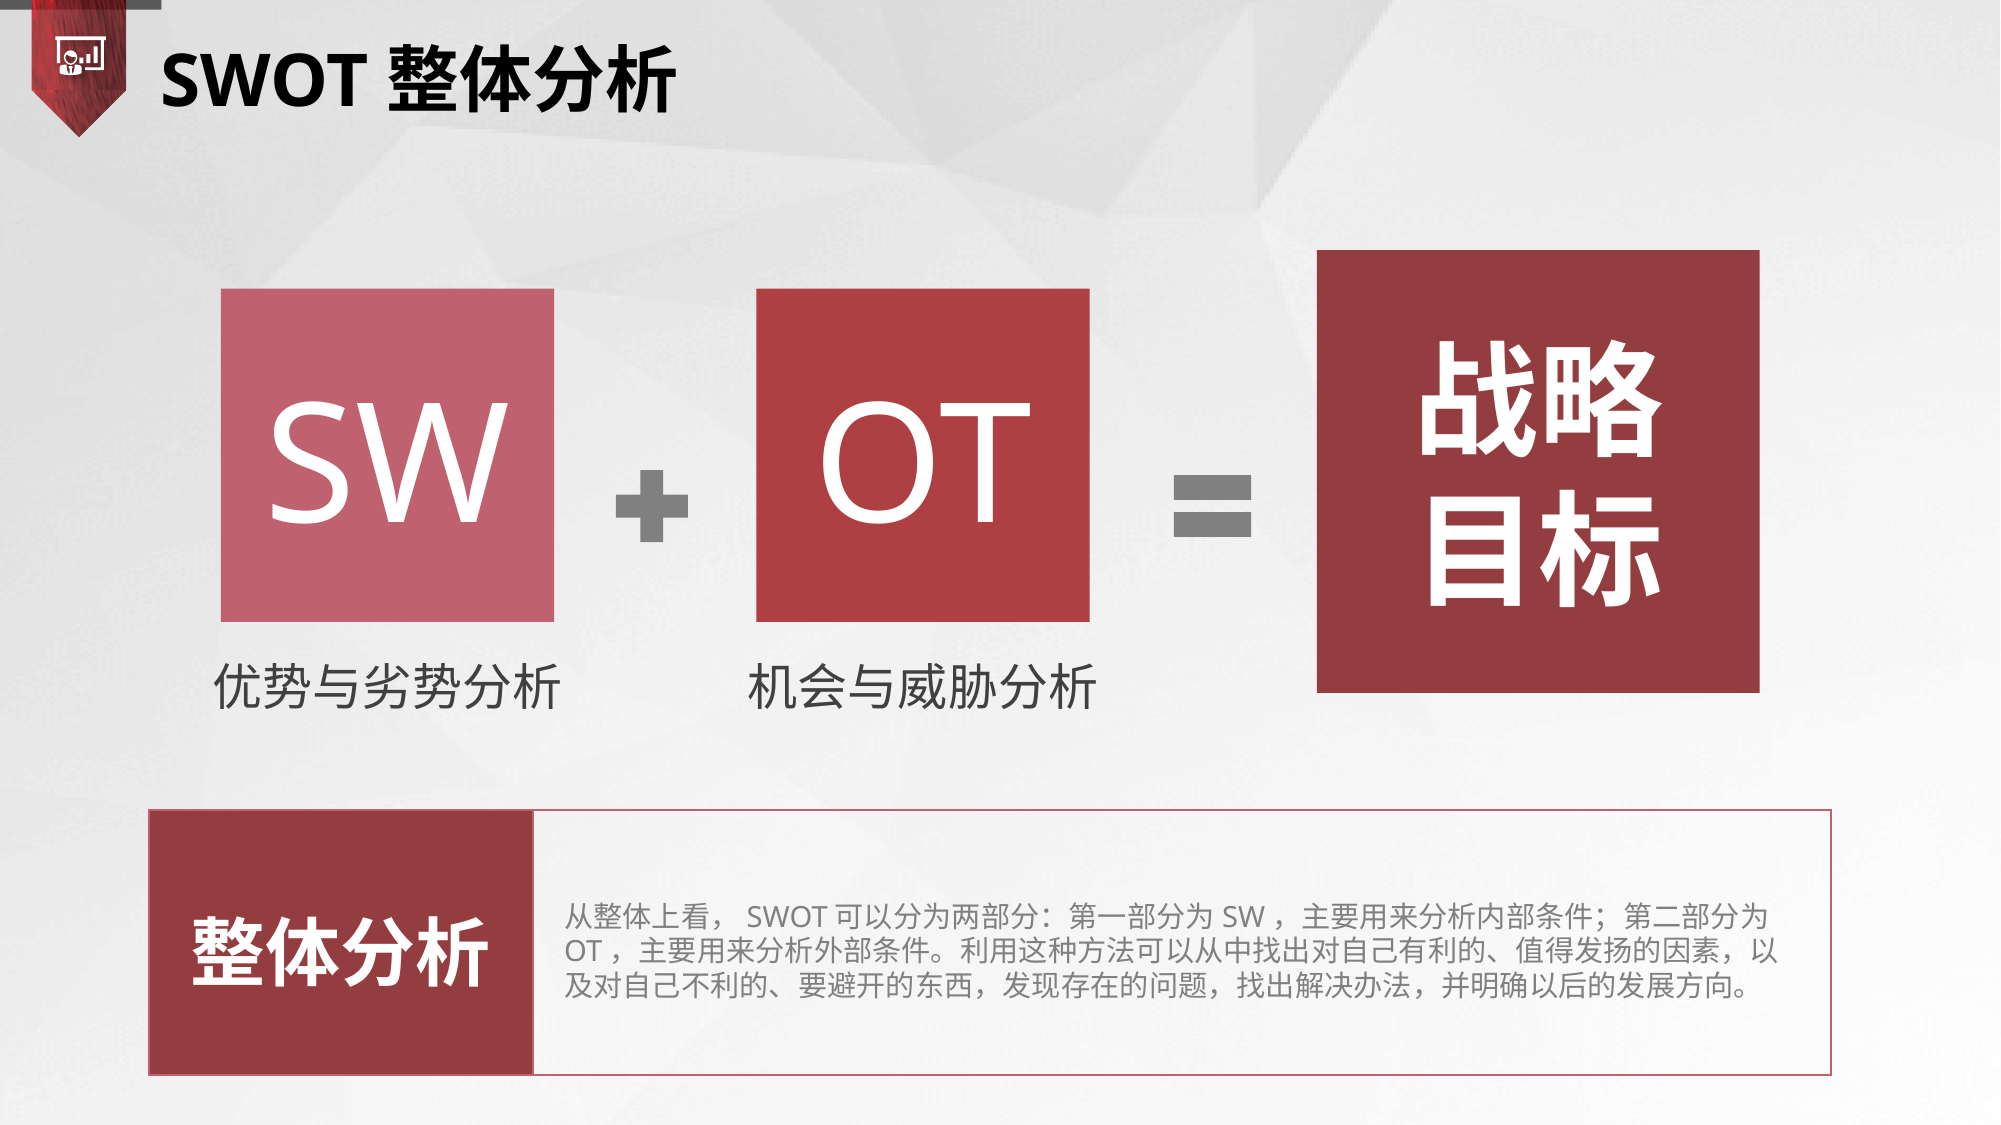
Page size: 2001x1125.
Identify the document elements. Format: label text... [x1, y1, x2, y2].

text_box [731, 288, 1115, 724]
text_box [148, 809, 1832, 1076]
text_box [1173, 474, 1252, 501]
text_box SWOT整体分析 [149, 28, 891, 128]
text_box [195, 288, 580, 724]
text_box [615, 469, 689, 543]
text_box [174, 890, 1814, 1012]
text_box [1173, 511, 1252, 538]
picture [0, 0, 2001, 1125]
text_box 战略 目标 [1316, 249, 1761, 694]
